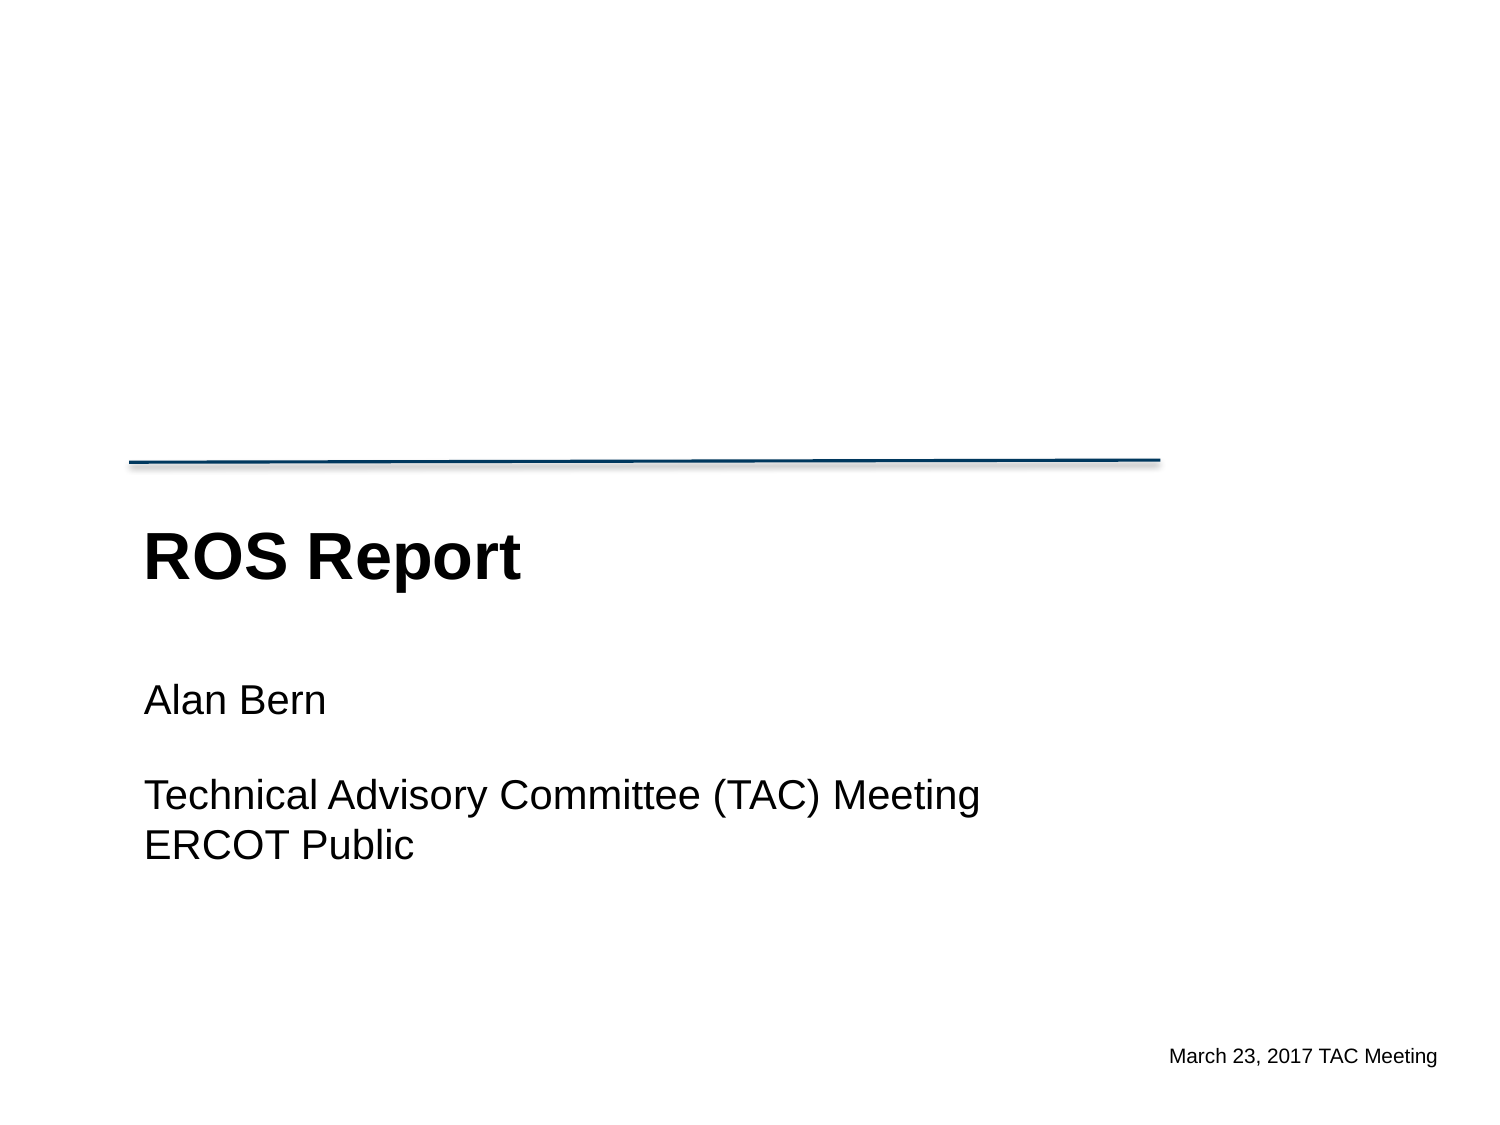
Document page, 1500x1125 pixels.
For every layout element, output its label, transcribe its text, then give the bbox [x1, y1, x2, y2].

footer March 23, 2017 TAC Meeting [99, 1025, 1453, 1085]
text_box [128, 459, 1367, 890]
